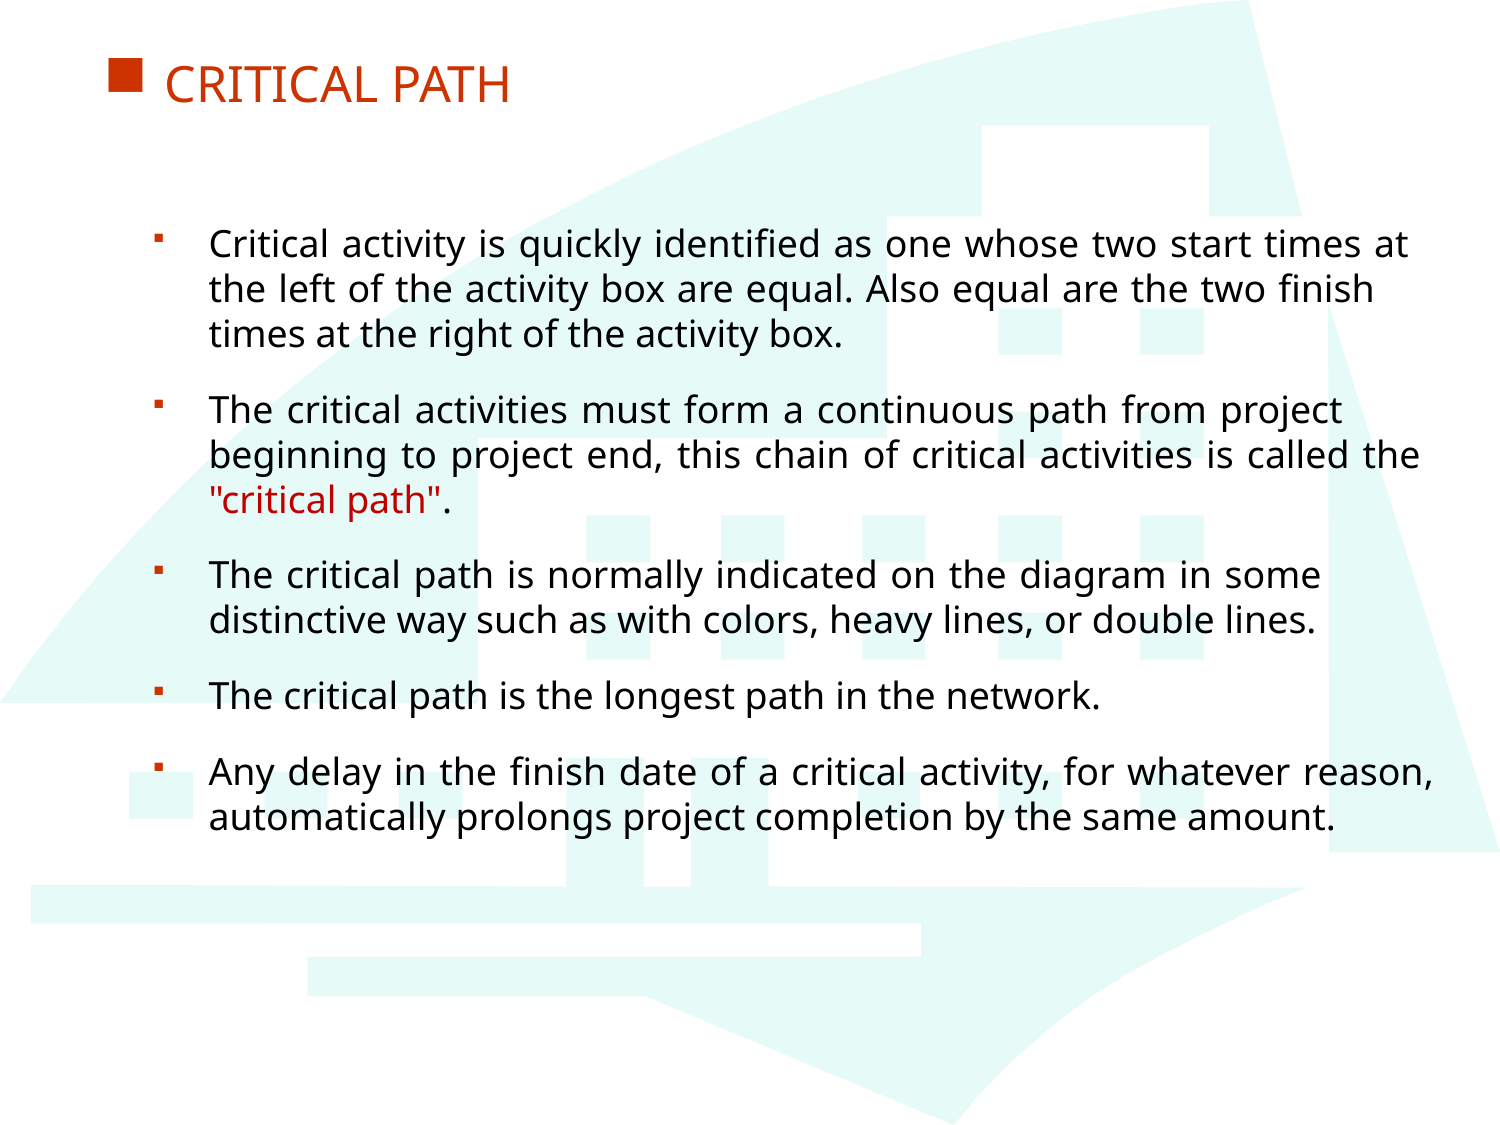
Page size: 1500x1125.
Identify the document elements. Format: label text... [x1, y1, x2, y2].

text_box CRITICAL PATH [102, 52, 650, 138]
list Critical activity is quickly identified as one whose two start times at the left of the activity box are equal. Also equal are the two finish times at the right of the activity box. The critical activities must form a continuous path from project beginning to project end, this chain of critical activities is called the "critical path". The critical path is normally indicated on the diagram in some distinctive way such as with colors, heavy lines, or double lines. The critical path is the longest path in the network. Any delay in the finish date of a critical activity, for whatever reason, automatically prolongs project completion by the same amount. [137, 212, 1450, 942]
